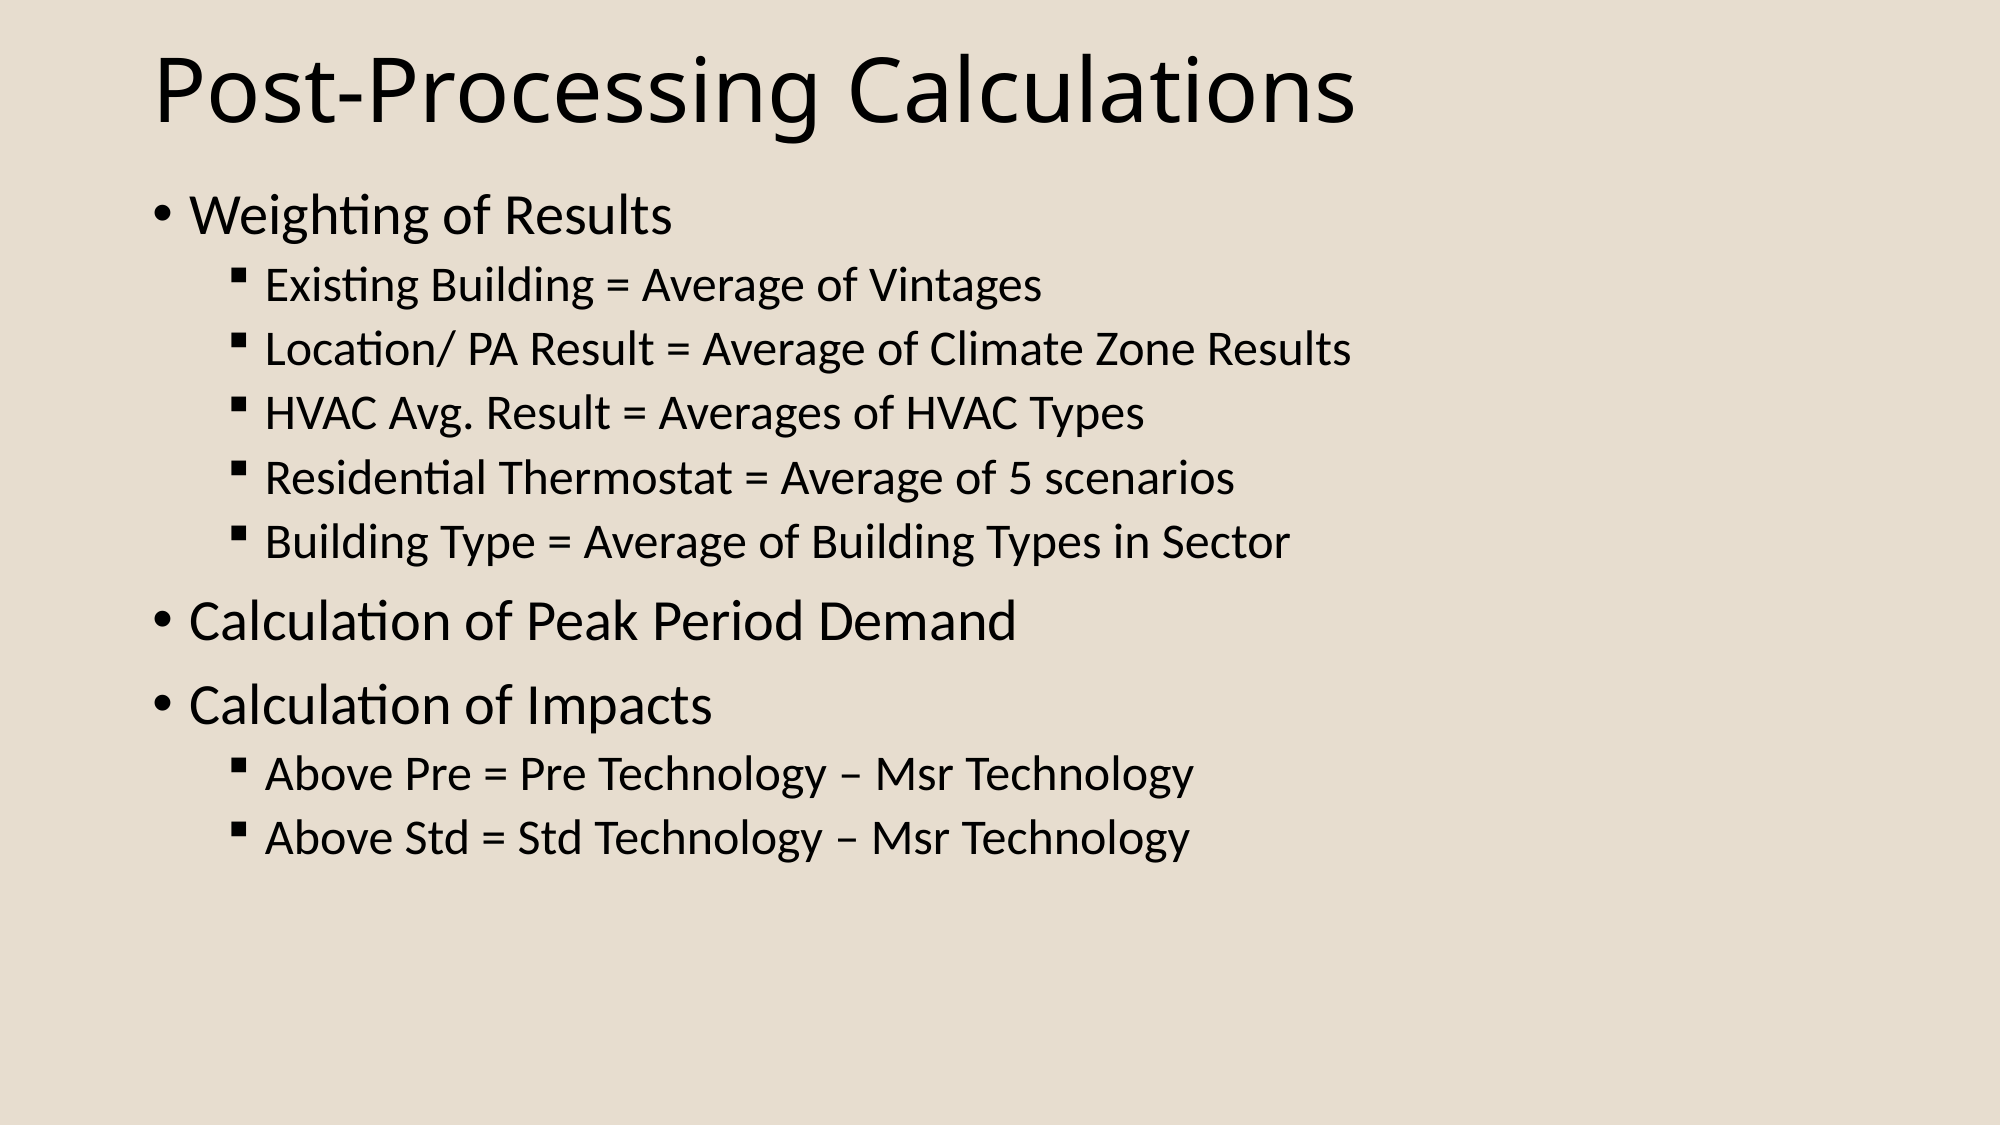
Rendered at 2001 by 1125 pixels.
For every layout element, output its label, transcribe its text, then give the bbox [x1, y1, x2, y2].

title Post-Processing Calculations [137, 37, 1863, 150]
list Weighting of Results Existing Building = Average of Vintages Location/ PA Result = Average of Climate Zone Results HVAC Avg. Result = Averages of HVAC Types Residential Thermostat = Average of 5 scenarios Building Type = Average of Building Types in Sector Calculation of Peak Period Demand Calculation of Impacts Above Pre = Pre Technology – Msr Technology Above Std = Std Technology – Msr Technology [137, 177, 1863, 1085]
